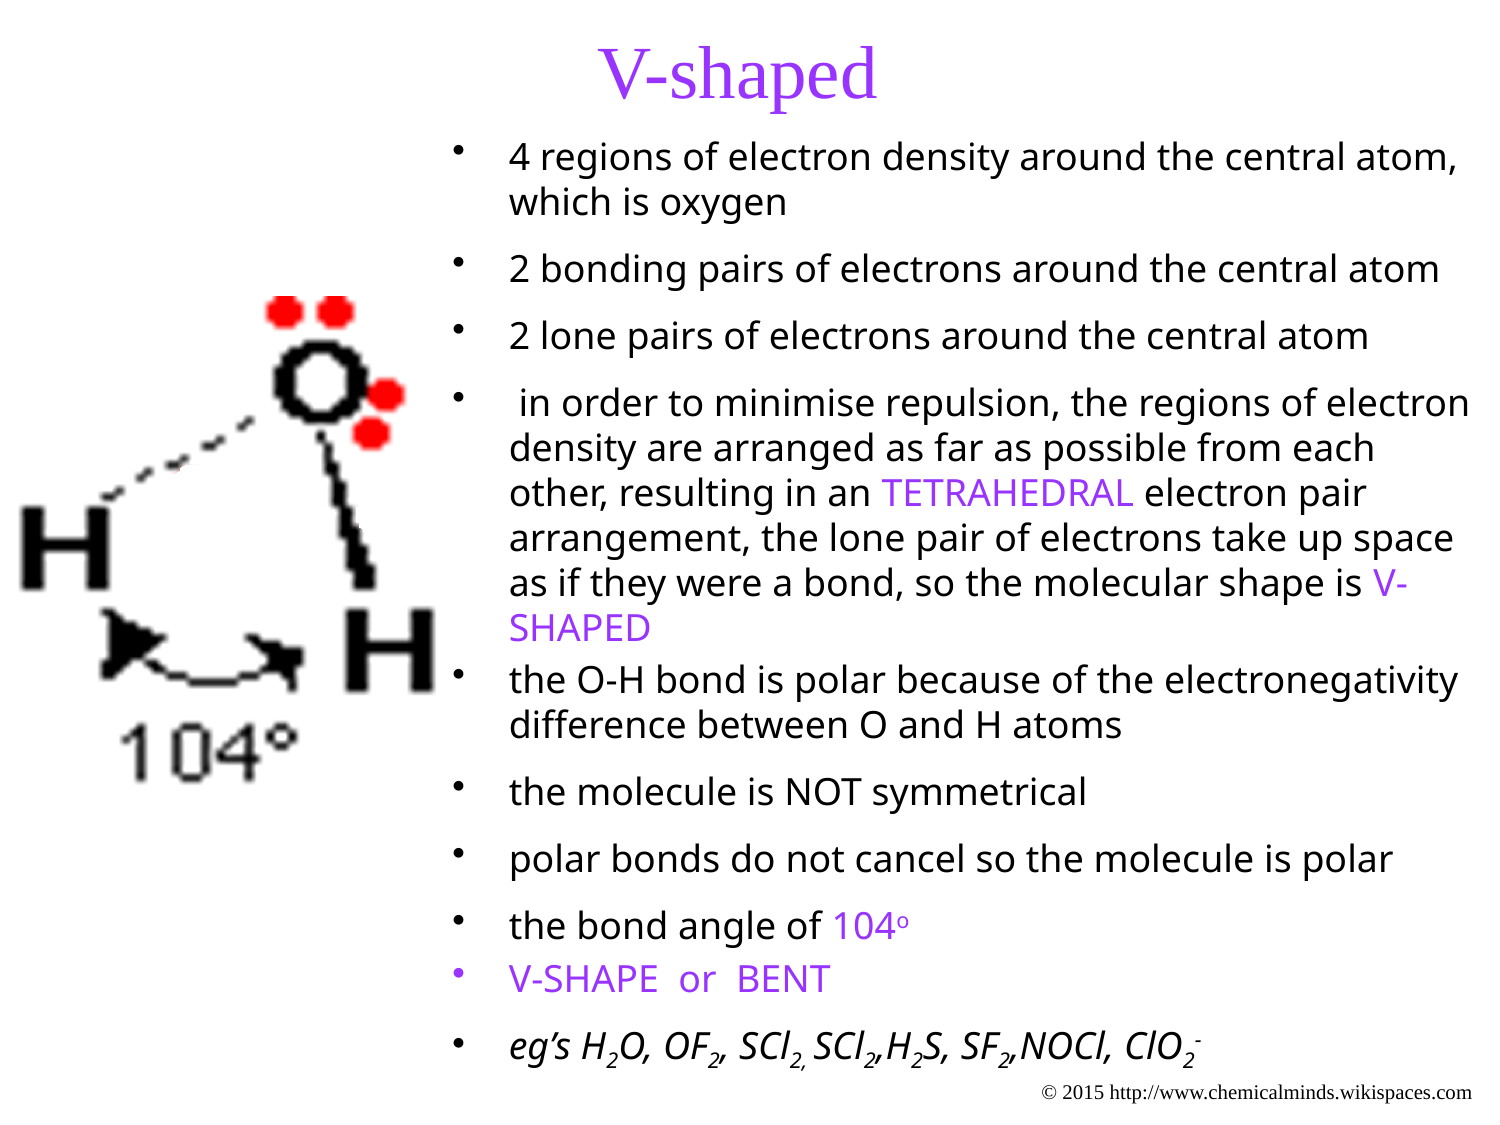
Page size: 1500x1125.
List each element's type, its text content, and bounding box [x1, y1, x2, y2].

footer © 2015 http://www.chemicalminds.wikispaces.com [774, 1070, 1488, 1122]
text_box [5, 274, 453, 800]
list 4 regions of electron density around the central atom, which is oxygen 2 bonding pairs of electrons around the central atom 2 lone pairs of electrons around the central atom in order to minimise repulsion, the regions of electron density are arranged as far as possible from each other, resulting in an TETRAHEDRAL electron pair arrangement, the lone pair of electrons take up space as if they were a bond, so the molecular shape is V-SHAPED the O-H bond is polar because of the electronegativity difference between O and H atoms the molecule is NOT symmetrical polar bonds do not cancel so the molecule is polar the bond angle of 104o V-SHAPE or BENT eg’s H2O, OF2, SCl2, SCl2,H2S, SF2,NOCl, ClO2- [437, 124, 1500, 1088]
title V-shaped [99, 0, 1376, 163]
